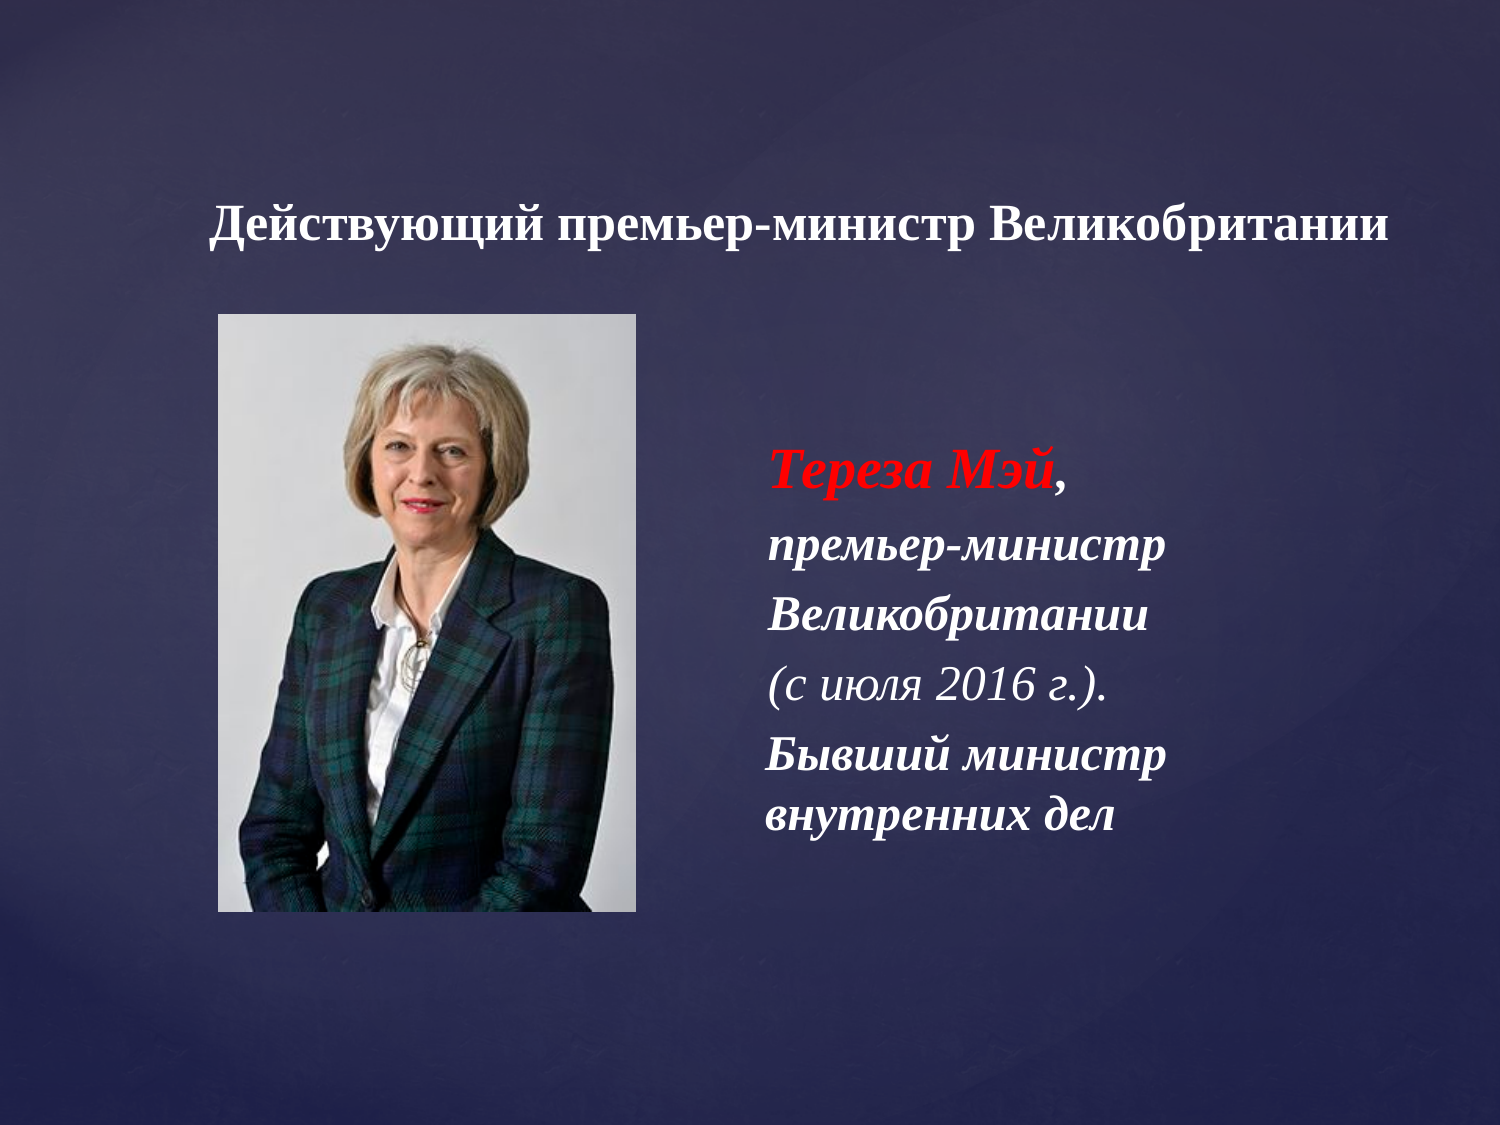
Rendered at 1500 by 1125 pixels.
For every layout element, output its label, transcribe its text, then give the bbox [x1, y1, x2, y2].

picture [217, 313, 637, 912]
list Тереза Мэй, премьер-министр Великобритании (с июля 2016 г.). Бывший министр внутренних дел [750, 353, 1353, 917]
title Действующий премьер-министр Великобритании [171, 113, 1409, 264]
